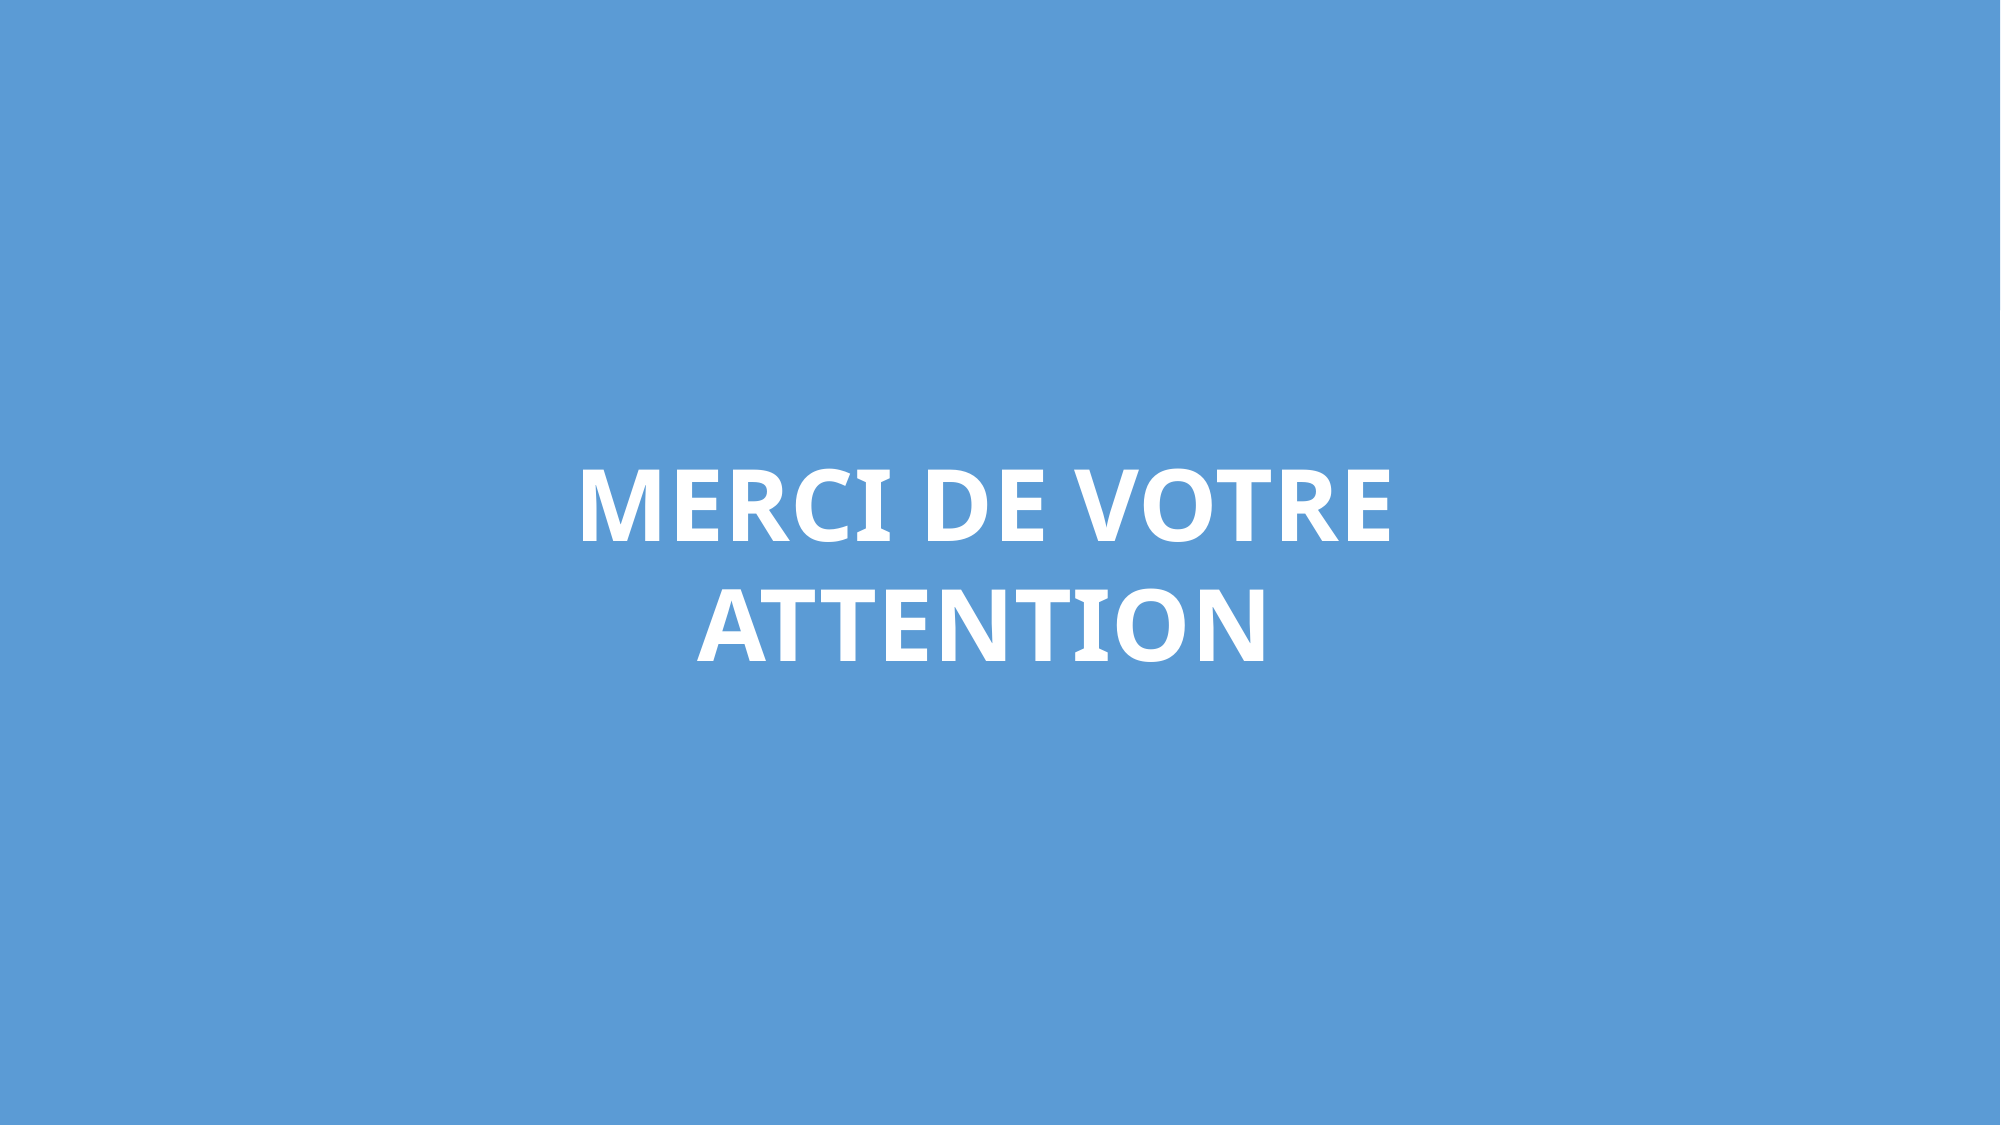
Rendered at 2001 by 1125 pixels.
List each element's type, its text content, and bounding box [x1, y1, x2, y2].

text_box MERCI DE VOTRE ATTENTION [338, 433, 1632, 689]
text_box [0, 0, 2000, 1125]
